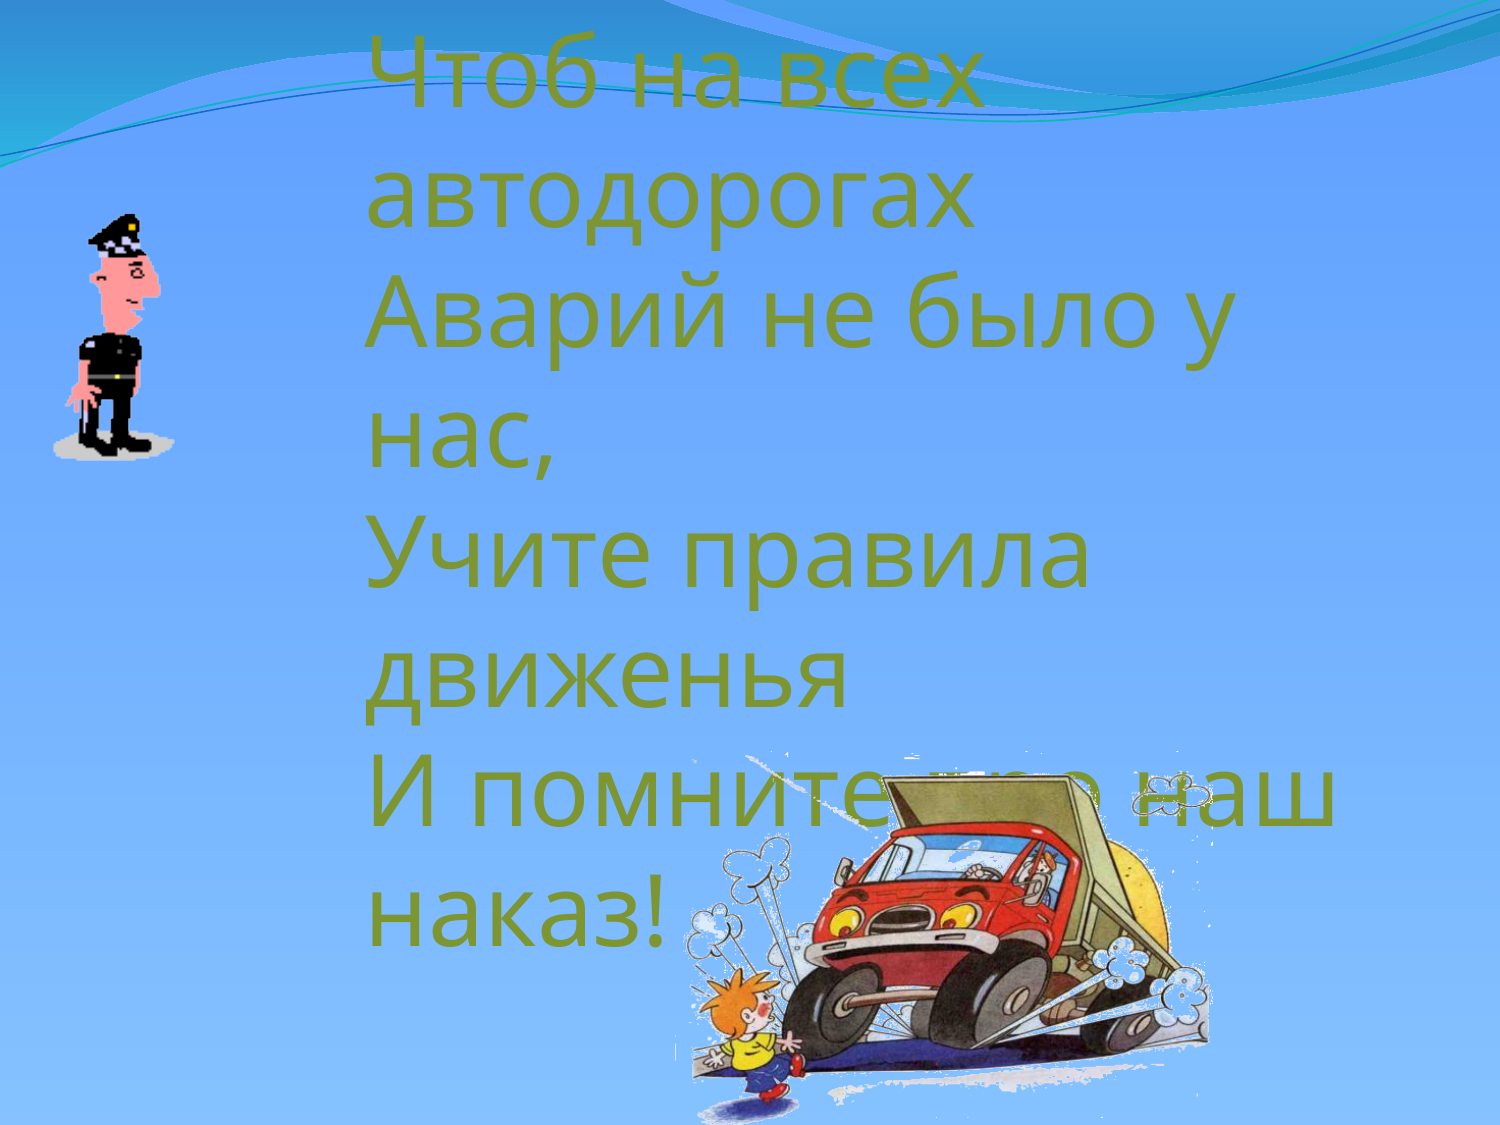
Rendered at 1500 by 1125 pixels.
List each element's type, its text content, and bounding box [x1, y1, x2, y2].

picture [674, 751, 1213, 1125]
text_box да [1213, 753, 1219, 975]
text_box да [667, 752, 674, 975]
picture [49, 212, 238, 463]
text_box Чтоб на всех автодорогах Аварий не было у нас, Учите правила движенья И помните про наш наказ! [349, 0, 1462, 975]
